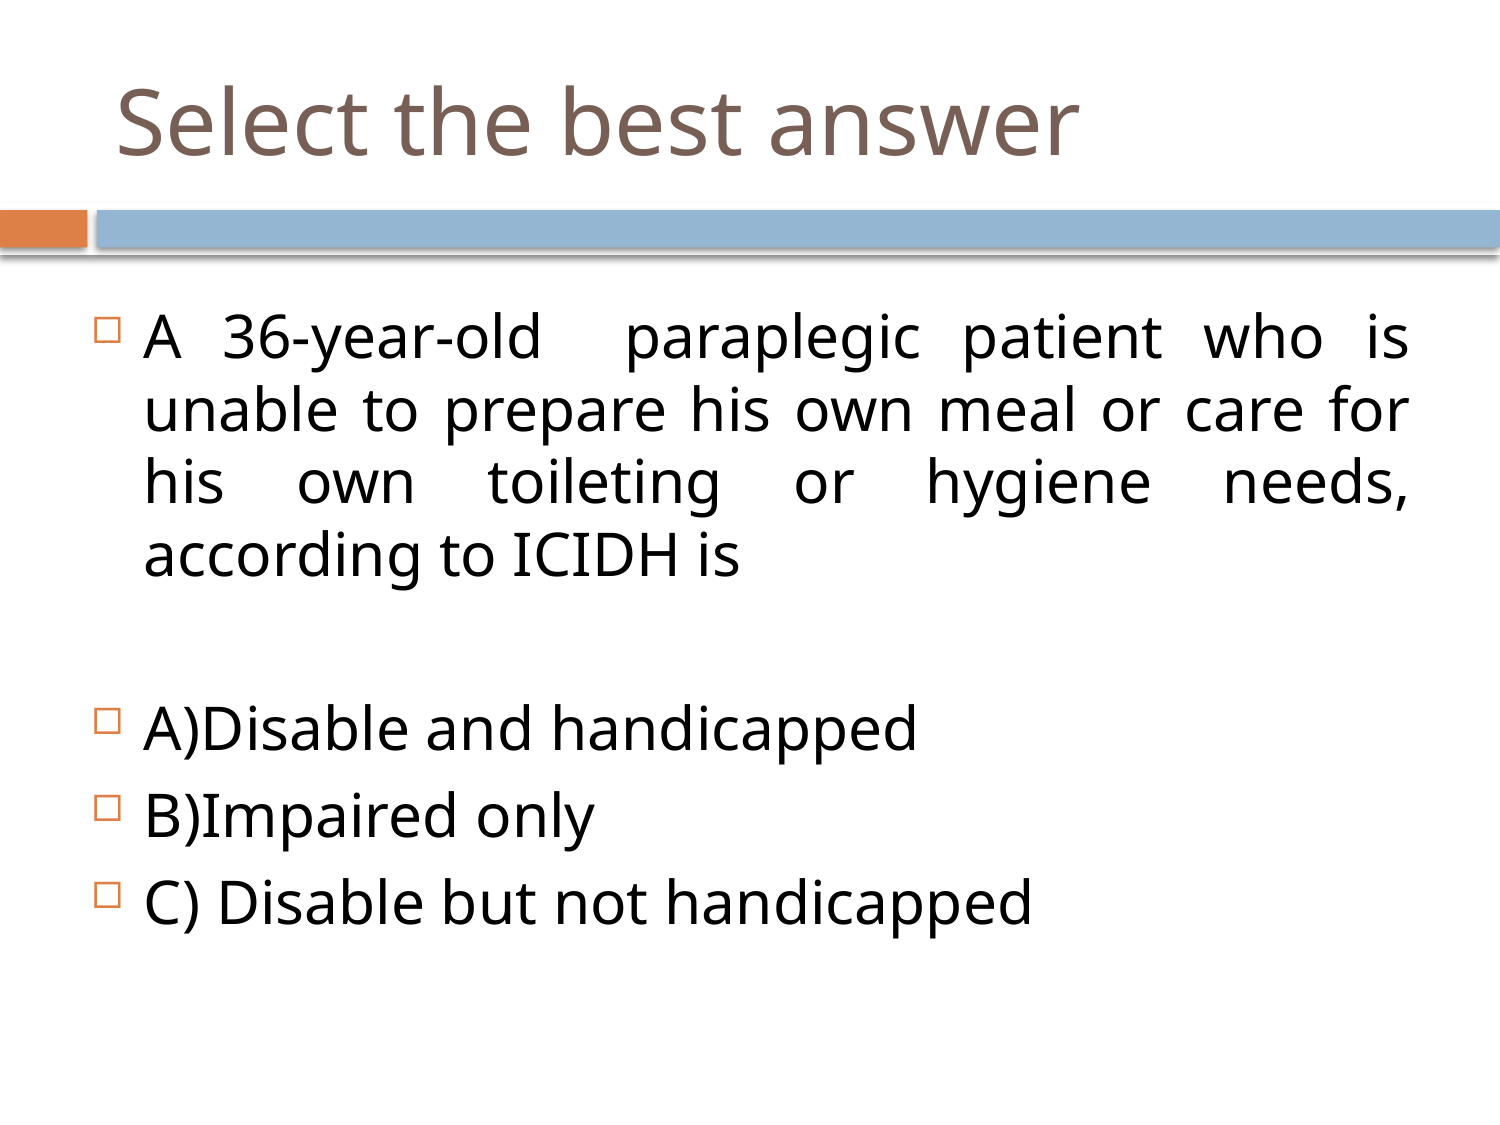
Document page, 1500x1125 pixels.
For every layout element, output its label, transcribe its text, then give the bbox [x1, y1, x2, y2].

title Select the best answer [100, 37, 1438, 200]
list A 36-year-old paraplegic patient who is unable to prepare his own meal or care for his own toileting or hygiene needs, according to ICIDH is A)Disable and handicapped B)Impaired only C) Disable but not handicapped [76, 290, 1427, 1011]
